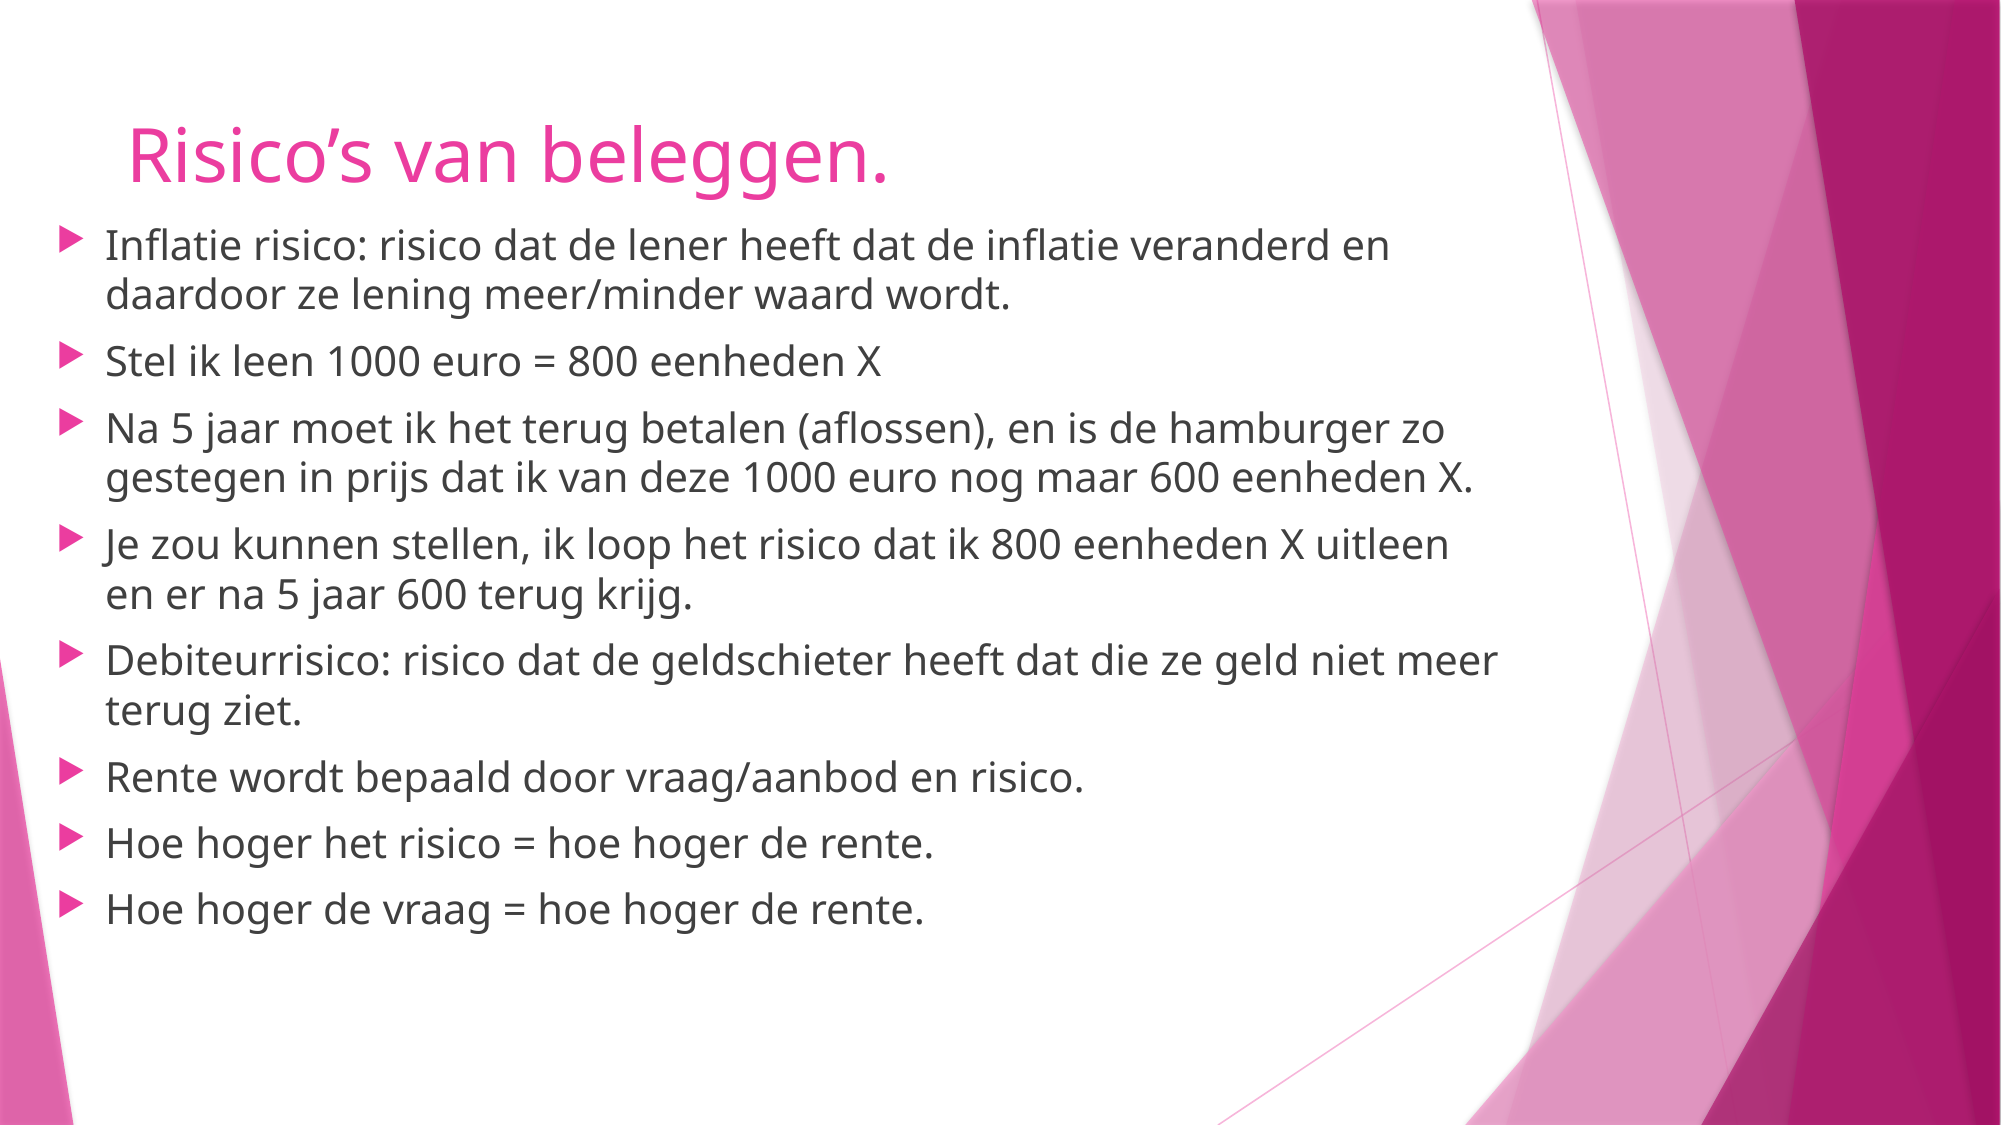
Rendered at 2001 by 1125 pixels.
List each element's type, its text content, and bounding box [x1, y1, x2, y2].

list Inflatie risico: risico dat de lener heeft dat de inflatie veranderd en daardoor ze lening meer/minder waard wordt. Stel ik leen 1000 euro = 800 eenheden X Na 5 jaar moet ik het terug betalen (aflossen), en is de hamburger zo gestegen in prijs dat ik van deze 1000 euro nog maar 600 eenheden X. Je zou kunnen stellen, ik loop het risico dat ik 800 eenheden X uitleen en er na 5 jaar 600 terug krijg. Debiteurrisico: risico dat de geldschieter heeft dat die ze geld niet meer terug ziet. Rente wordt bepaald door vraag/aanbod en risico. Hoe hoger het risico = hoe hoger de rente. Hoe hoger de vraag = hoe hoger de rente. [41, 211, 1522, 992]
title Risico’s van beleggen. [111, 99, 1522, 211]
